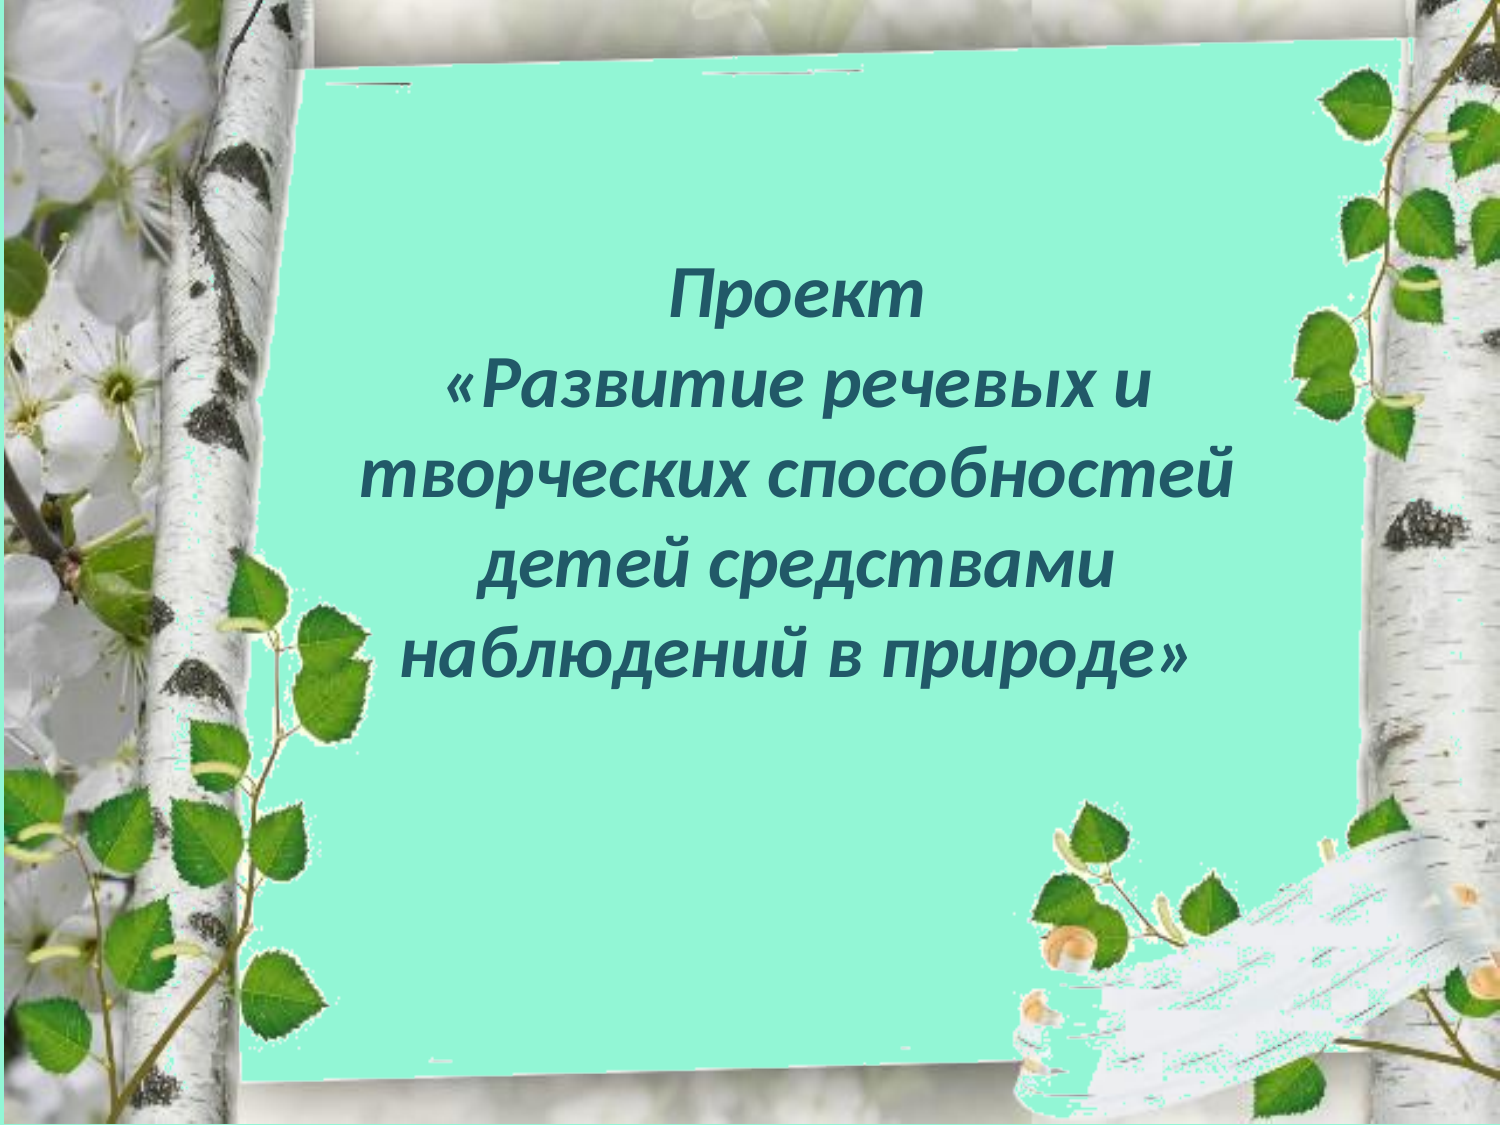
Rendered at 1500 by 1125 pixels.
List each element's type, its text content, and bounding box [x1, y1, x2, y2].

title Проект «Развитие речевых и творческих способностей детей средствами наблюдений в природе» [265, 219, 1329, 716]
picture [4, 0, 1500, 1124]
